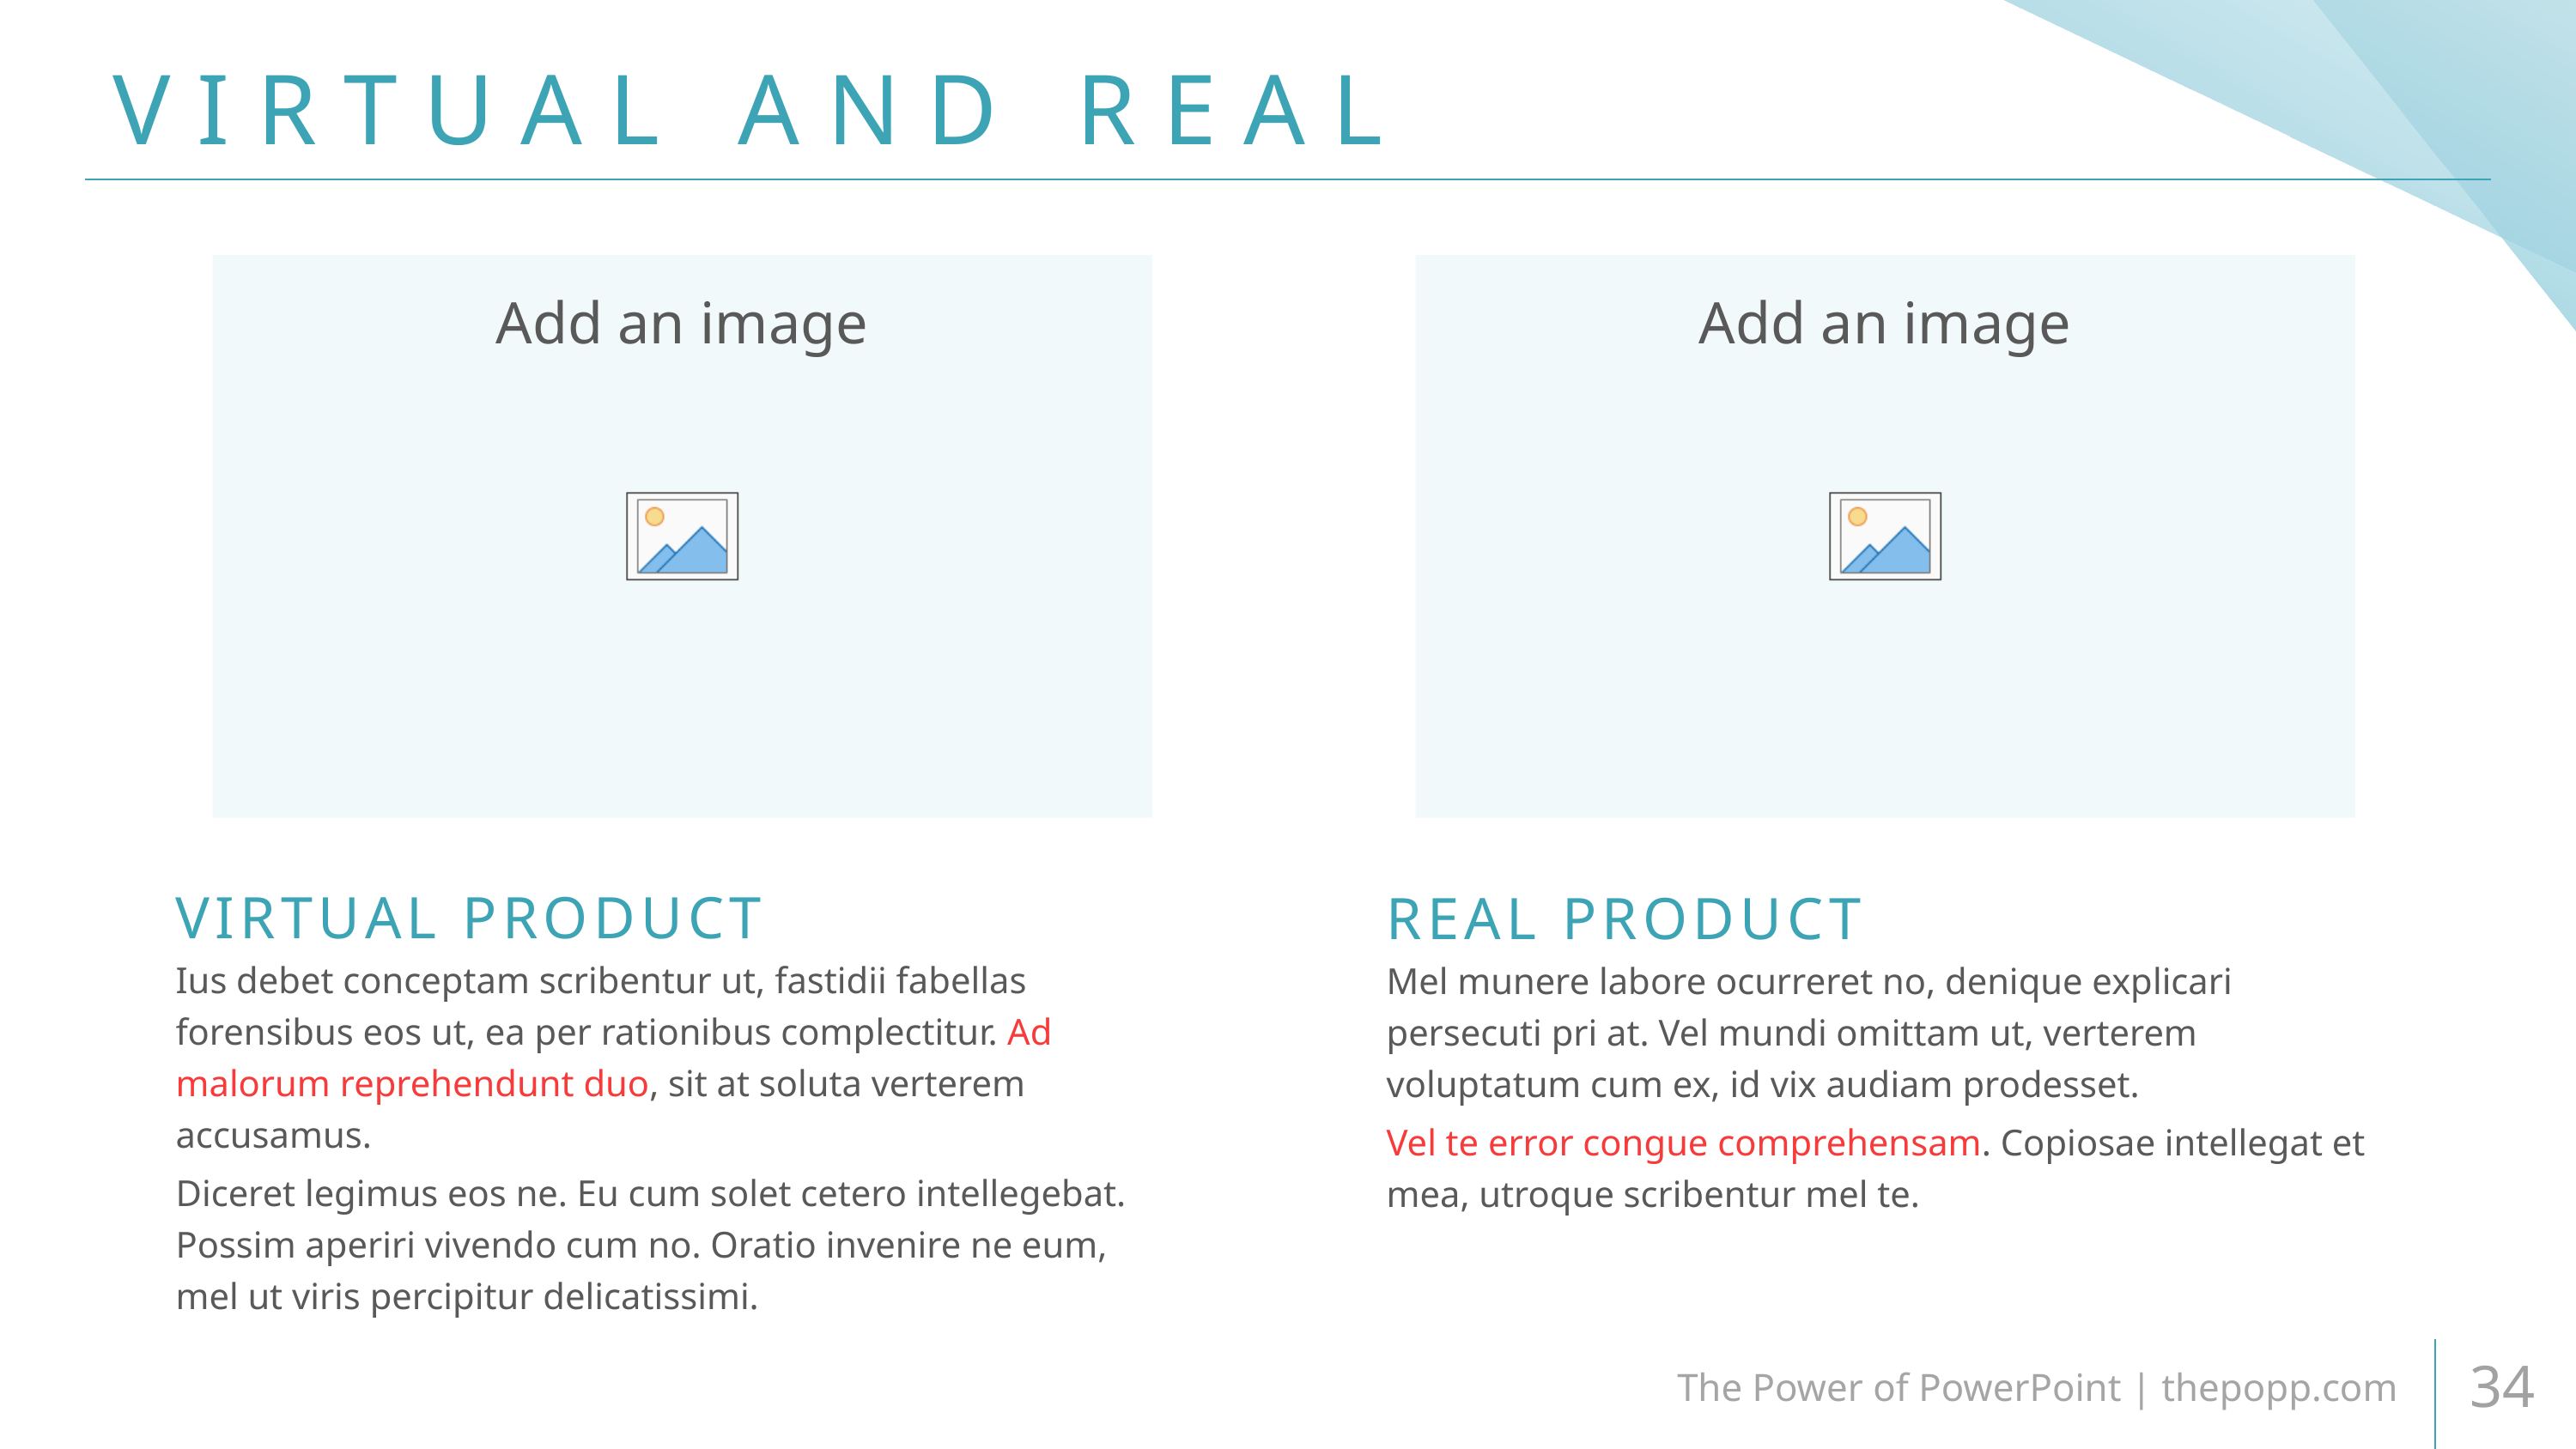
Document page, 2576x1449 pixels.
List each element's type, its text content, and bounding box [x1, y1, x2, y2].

list VIRTUAL PRODUCT [152, 856, 1194, 966]
picture [237, 279, 1128, 793]
list Ius debet conceptam scribentur ut, fastidii fabellas forensibus eos ut, ea per rationibus complectitur. Ad malorum reprehendunt duo, sit at soluta verterem accusamus. Diceret legimus eos ne. Eu cum solet cetero intellegebat. Possim aperiri vivendo cum no. Oratio invenire ne eum, mel ut viris percipitur delicatissimi. [152, 966, 1194, 1282]
slide_number 34 [2446, 1350, 2575, 1428]
footer The Power of PowerPoint | thepopp.com [1326, 1350, 2421, 1428]
list REAL PRODUCT [1363, 857, 2405, 966]
picture [1440, 279, 2331, 793]
title VIRTUAL AND REAL [89, 27, 2448, 186]
list Mel munere labore ocurreret no, denique explicari persecuti pri at. Vel mundi omittam ut, verterem voluptatum cum ex, id vix audiam prodesset. Vel te error congue comprehensam. Copiosae intellegat et mea, utroque scribentur mel te. [1363, 966, 2405, 1283]
